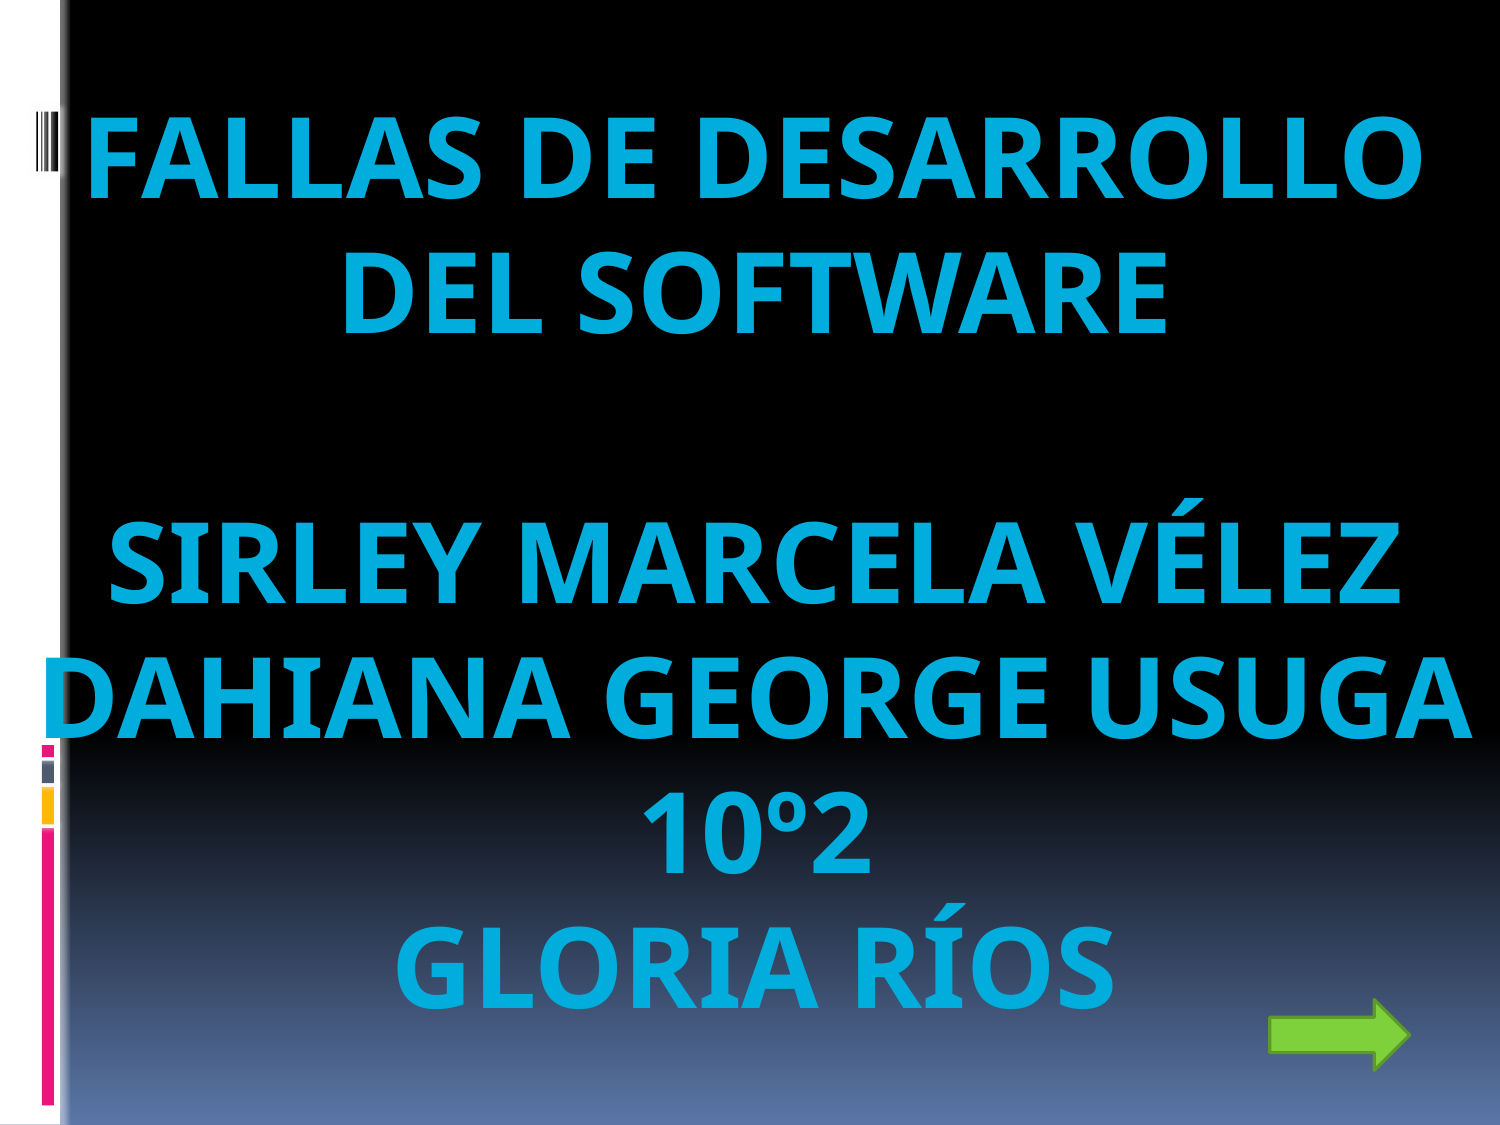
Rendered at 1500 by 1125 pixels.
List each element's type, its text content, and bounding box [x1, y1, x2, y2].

text_box Fallas de desarrollo Del software Sirley marcela Vélez Dahiana George usuga 10º2 Gloria ríos [21, 78, 1490, 1125]
